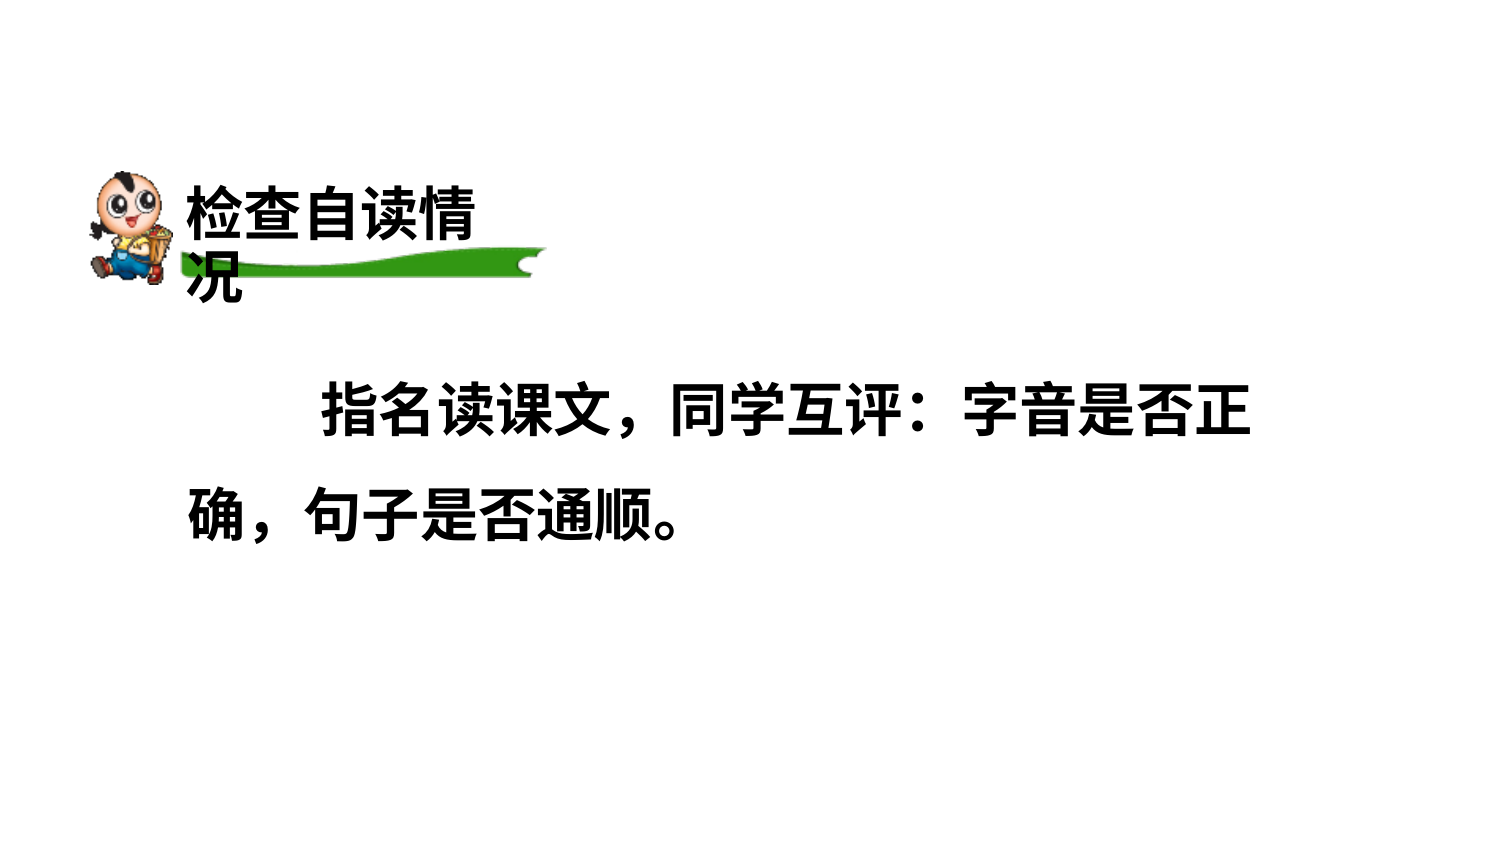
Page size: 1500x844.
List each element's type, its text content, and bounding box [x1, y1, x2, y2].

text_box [88, 171, 556, 286]
text_box 指名读课文，同学互评：字音是否正确，句子是否通顺。 [164, 372, 1369, 514]
